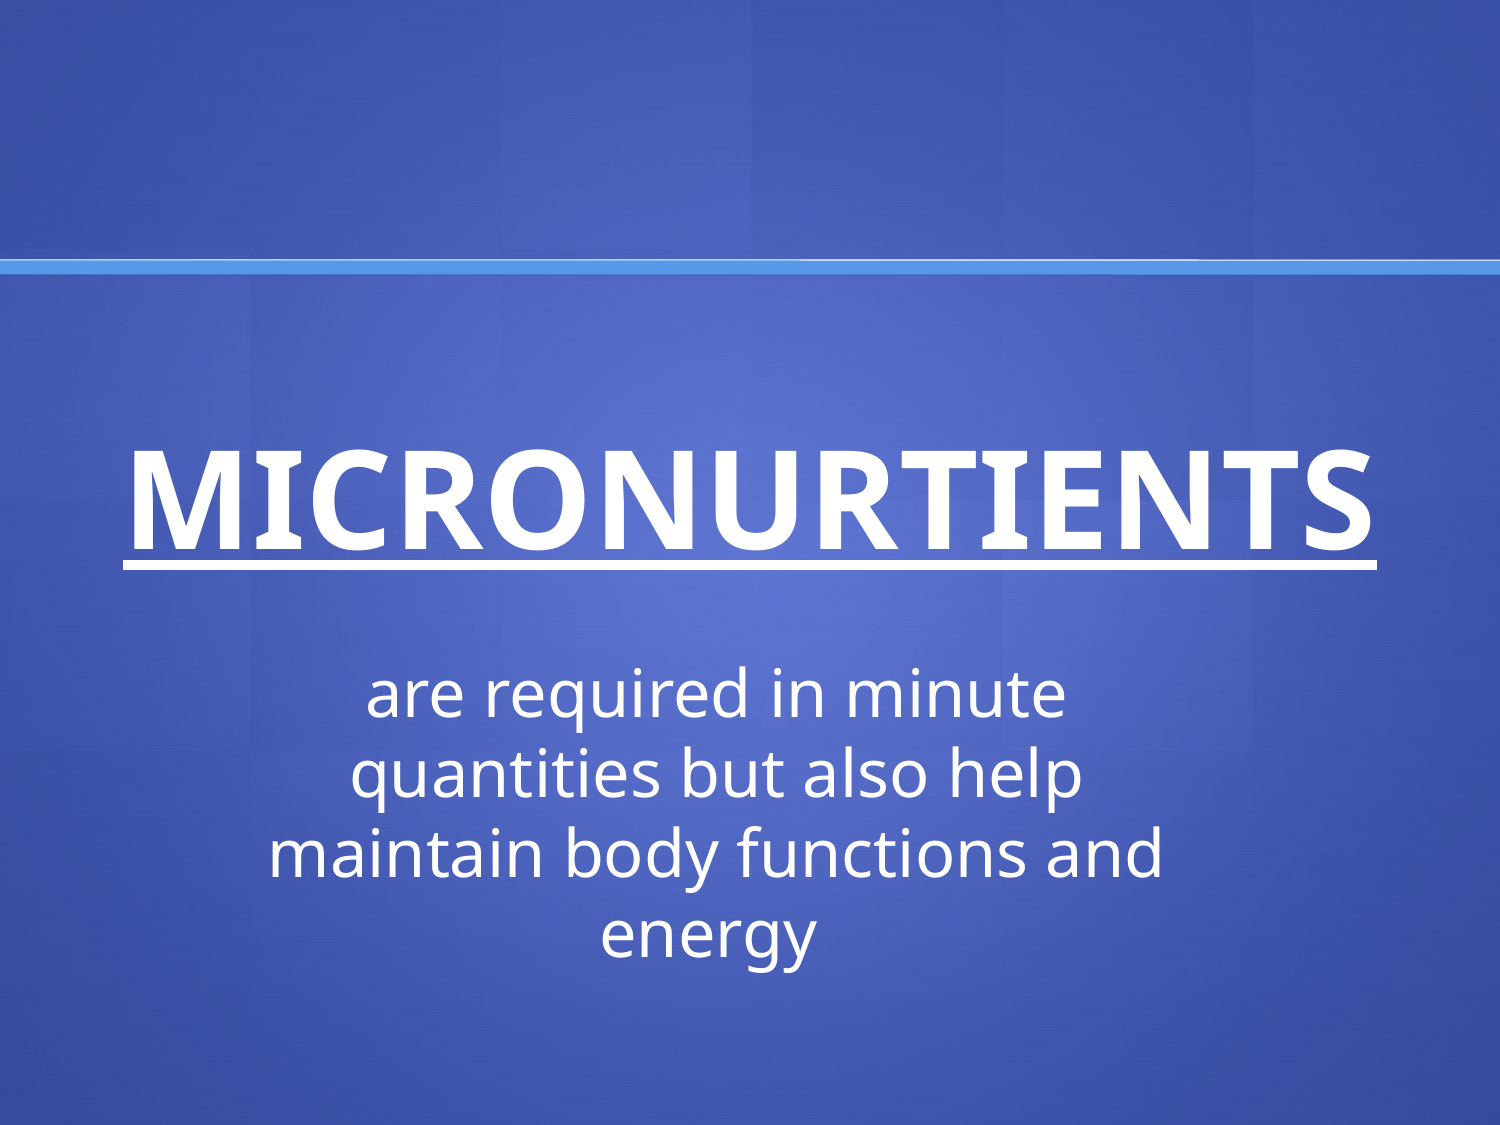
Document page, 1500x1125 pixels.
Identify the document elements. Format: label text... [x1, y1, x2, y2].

title MICRONURTIENTS [75, 400, 1425, 589]
text_box are required in minute quantities but also help maintain body functions and energy [208, 643, 1226, 1024]
